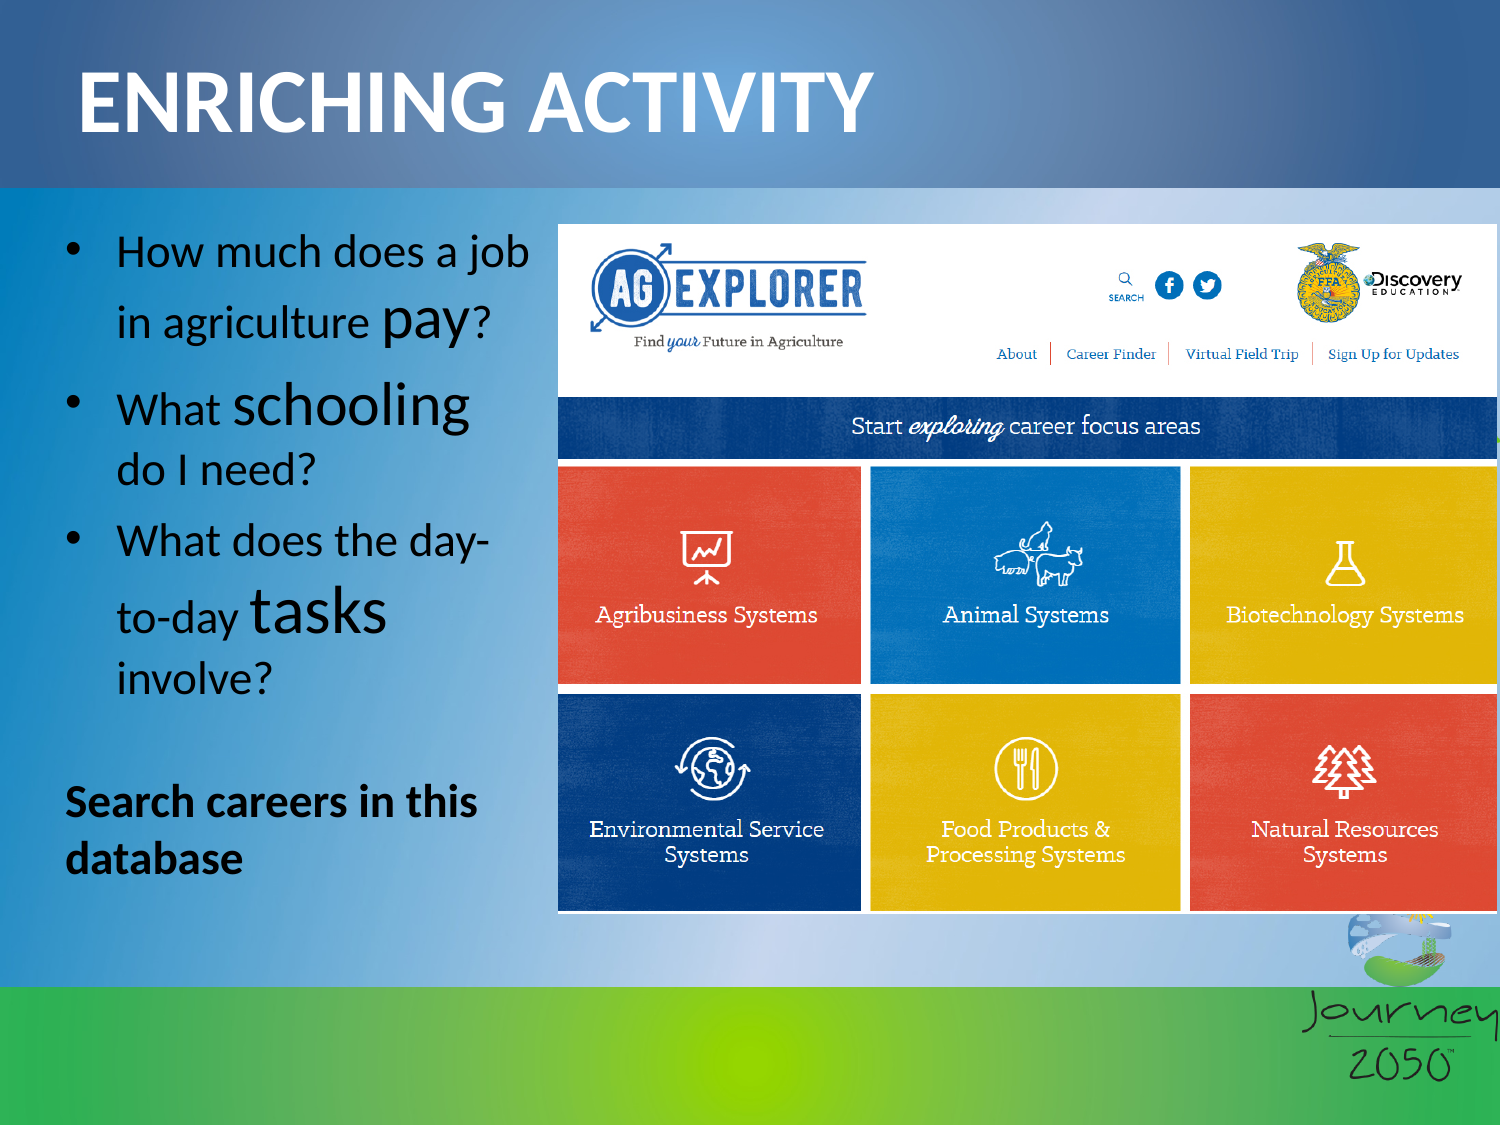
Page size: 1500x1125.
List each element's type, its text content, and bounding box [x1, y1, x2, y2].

title ENRICHING ACTIVITY [62, 2, 1450, 190]
list How much does a job in agriculture pay? What schooling do I need? What does the day-to-day tasks involve? Search careers in this database [50, 212, 546, 955]
picture [0, 0, 1500, 1125]
